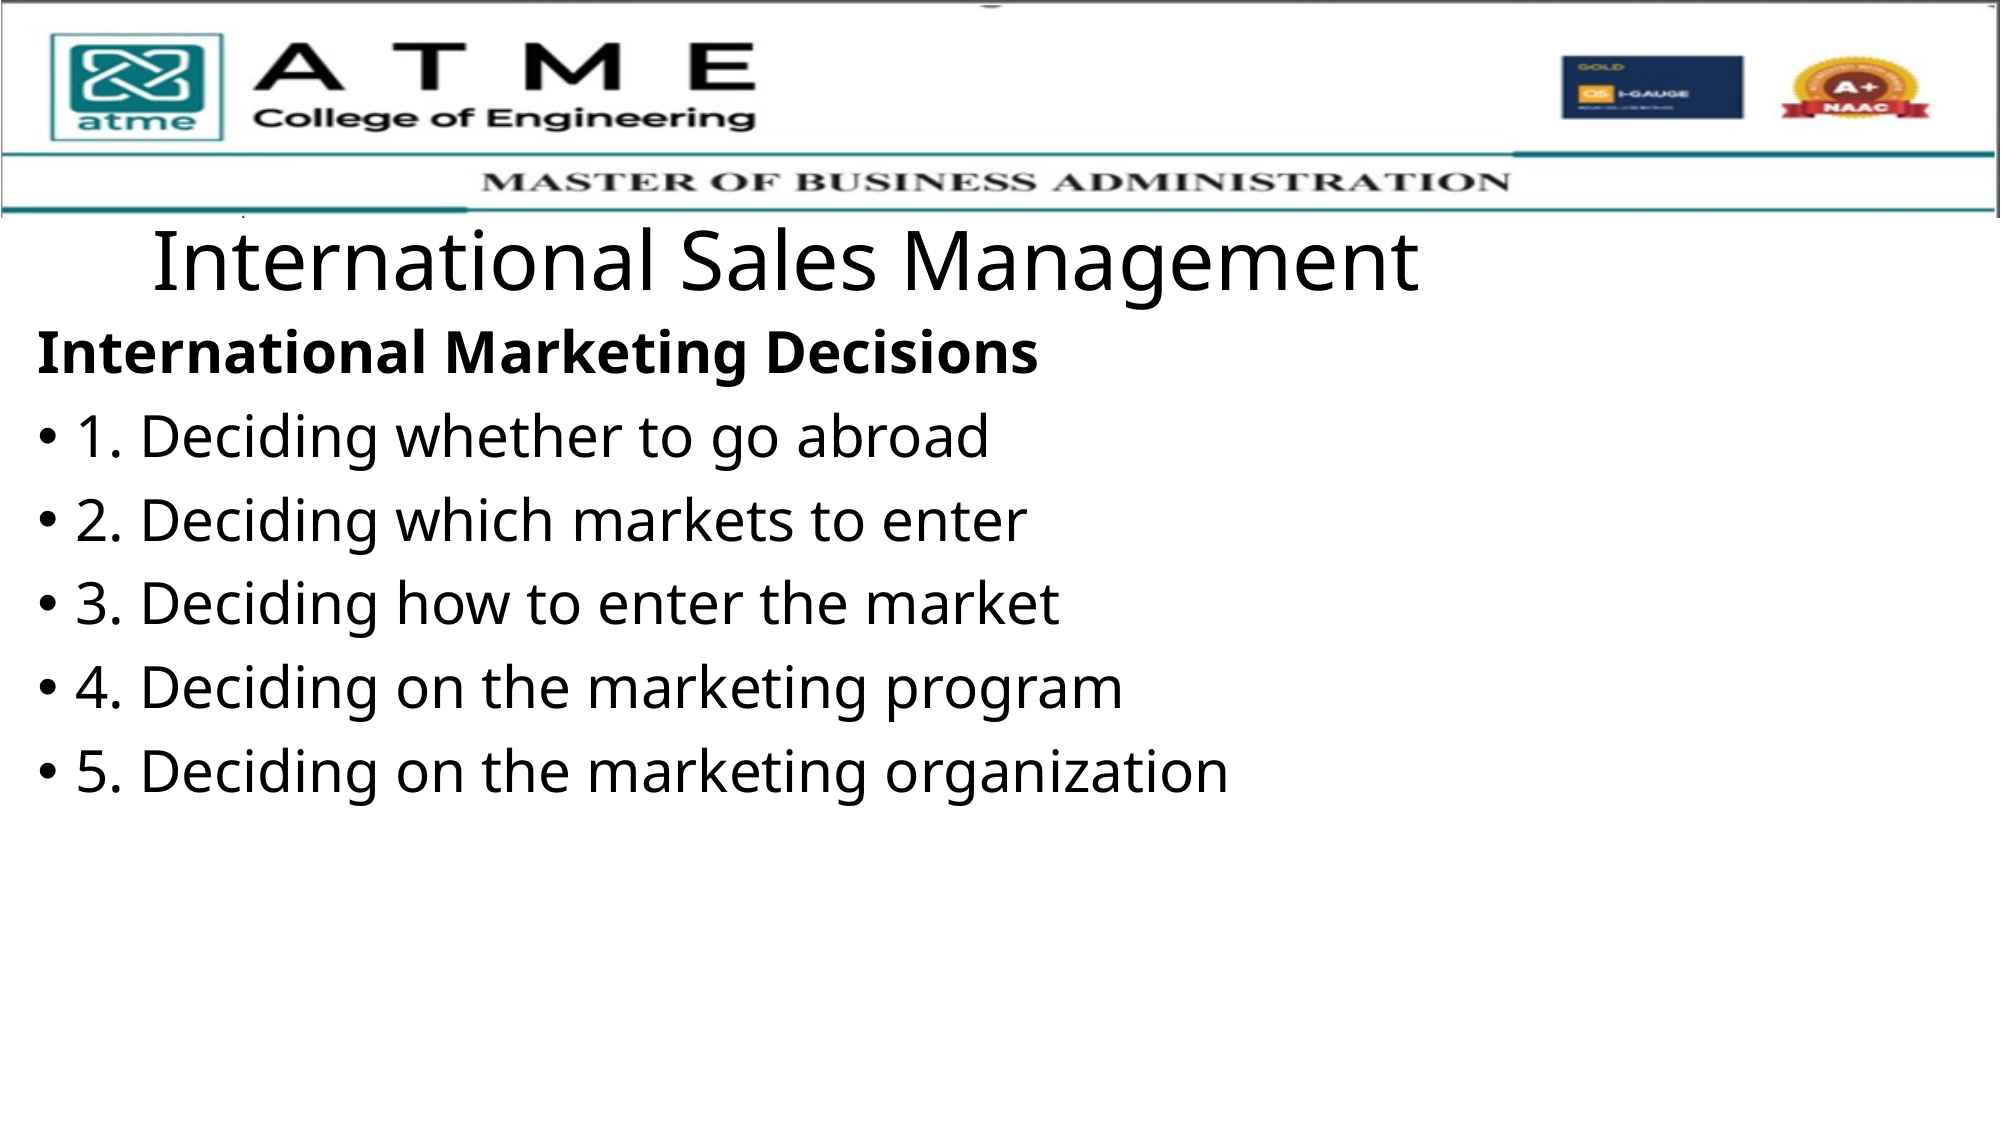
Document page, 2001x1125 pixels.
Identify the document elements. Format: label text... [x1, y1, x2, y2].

picture [1, 0, 2000, 218]
title International Sales Management [137, 211, 1863, 315]
list International Marketing Decisions 1. Deciding whether to go abroad 2. Deciding which markets to enter 3. Deciding how to enter the market 4. Deciding on the marketing program 5. Deciding on the marketing organization [22, 315, 1985, 1096]
